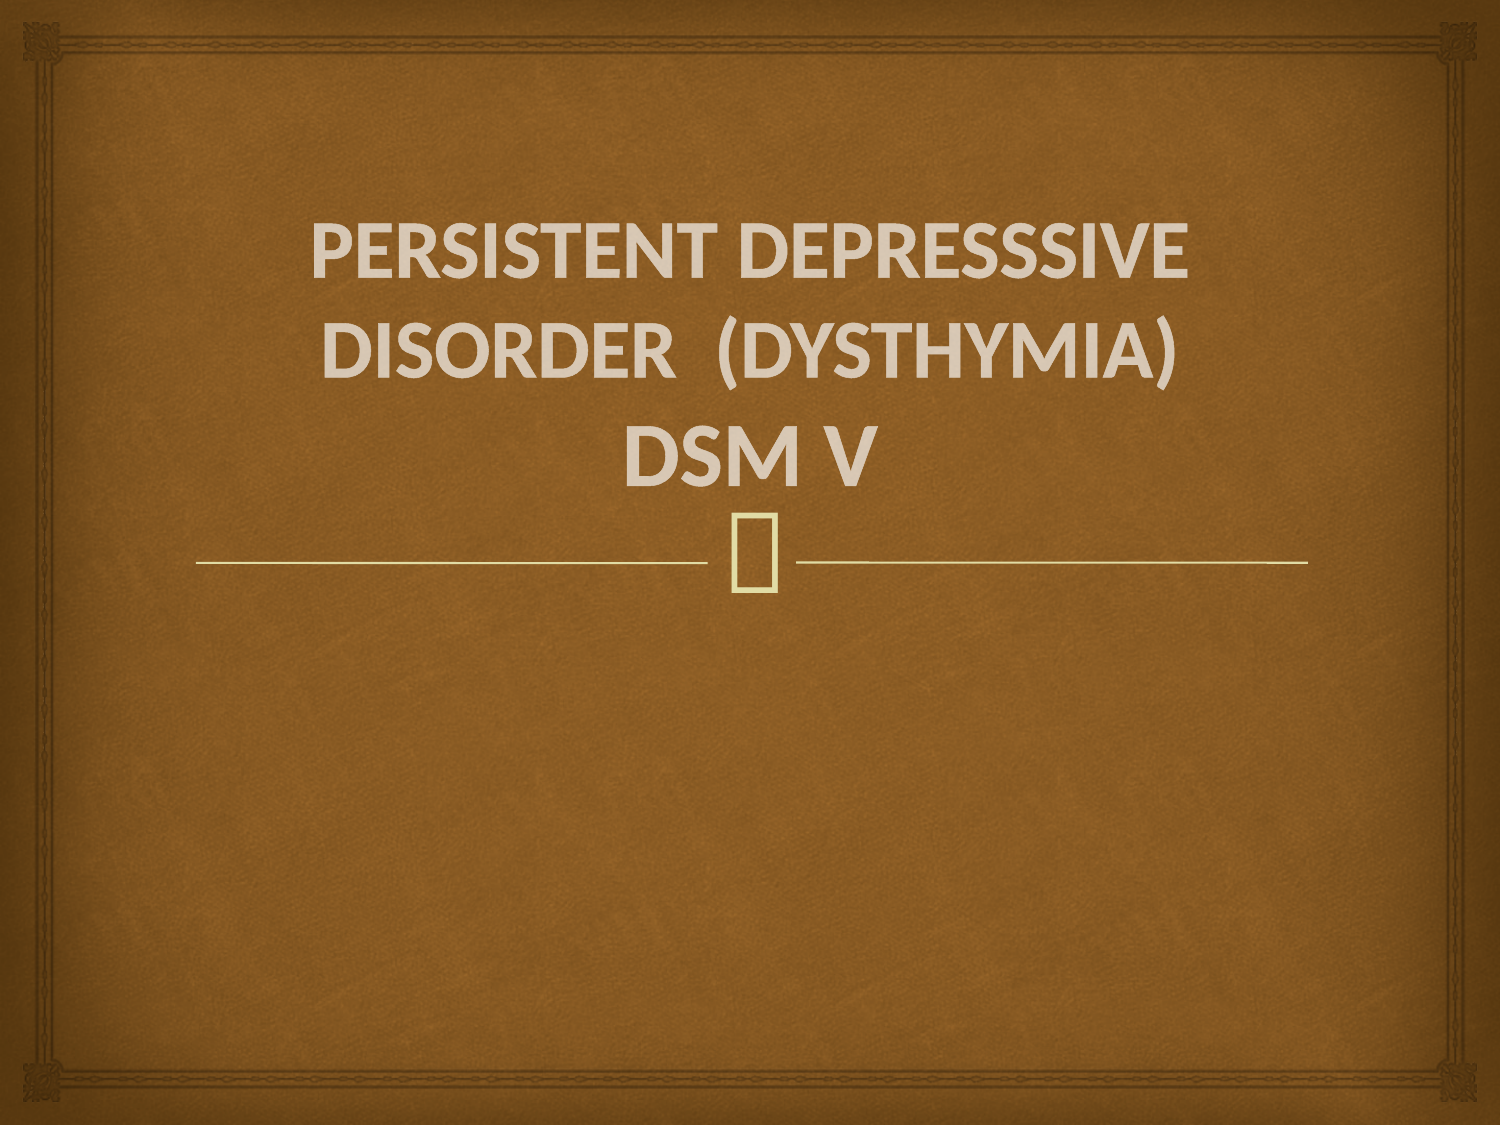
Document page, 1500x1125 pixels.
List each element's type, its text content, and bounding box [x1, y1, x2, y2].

title PERSISTENT DEPRESSSIVE DISORDER (DYSTHYMIA) DSM V [194, 227, 1306, 512]
picture [0, 0, 1500, 1125]
